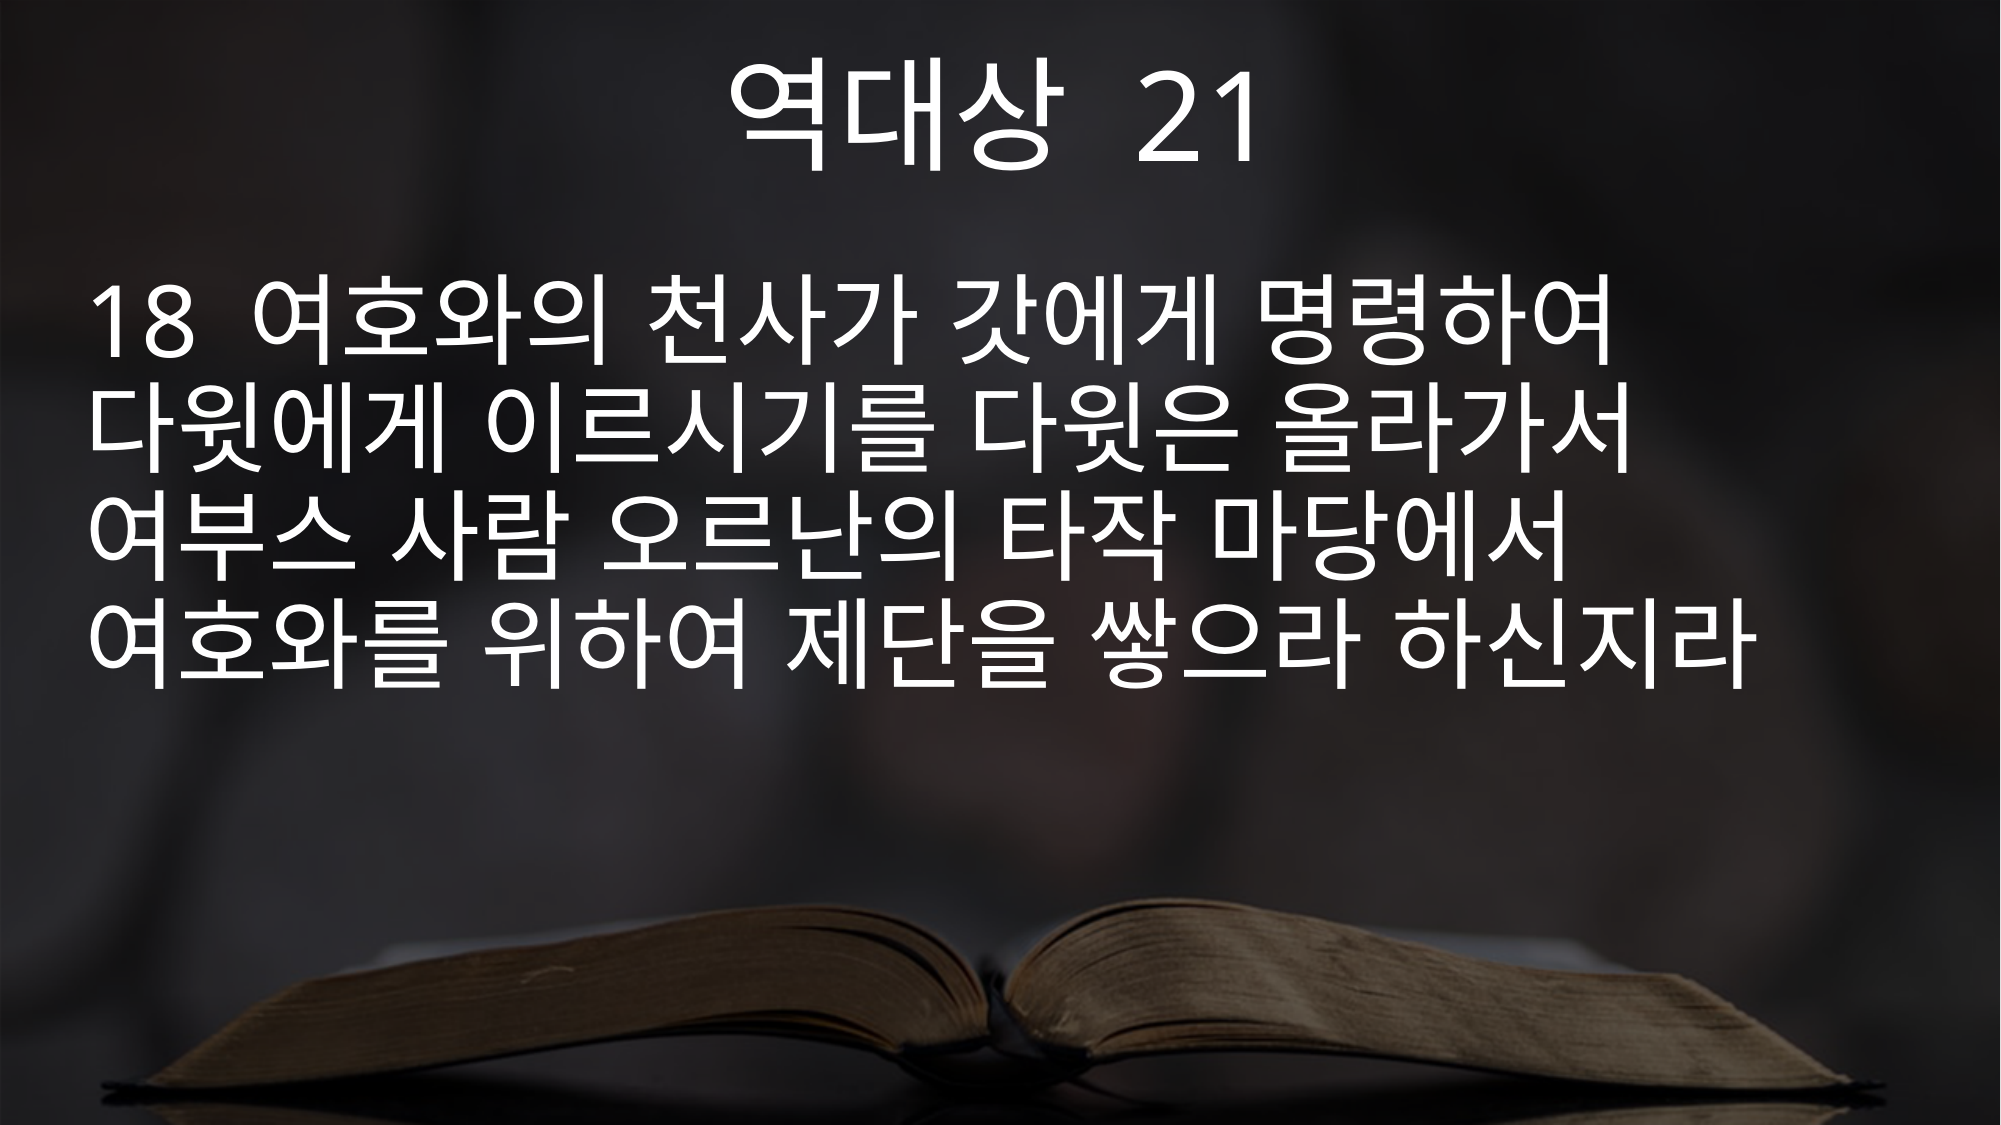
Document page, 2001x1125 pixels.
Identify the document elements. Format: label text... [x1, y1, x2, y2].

list 18 여호와의 천사가 갓에게 명령하여 다윗에게 이르시기를 다윗은 올라가서 여부스 사람 오르난의 타작 마당에서 여호와를 위하여 제단을 쌓으라 하신지라 [69, 263, 1953, 423]
footer 역대상 21 [0, 32, 2000, 192]
picture [0, 0, 2001, 1125]
